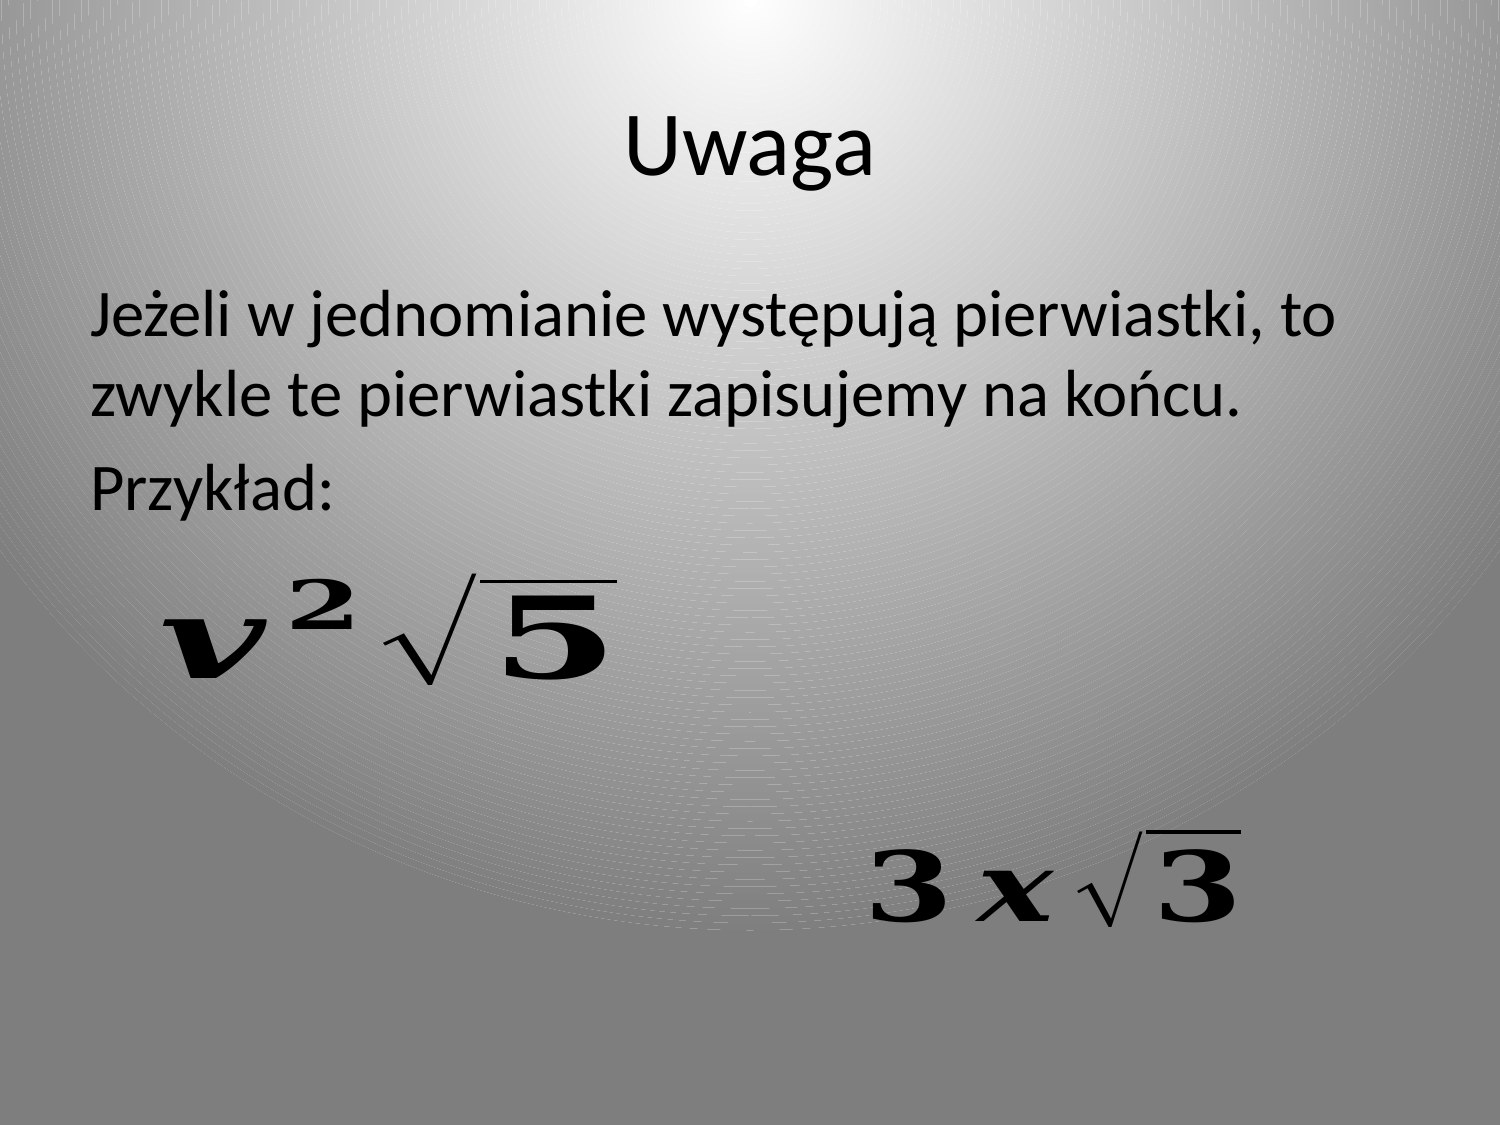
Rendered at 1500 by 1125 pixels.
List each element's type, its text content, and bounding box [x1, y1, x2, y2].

title Uwaga [75, 45, 1425, 233]
list Jeżeli w jednomianie występują pierwiastki, to zwykle te pierwiastki zapisujemy na końcu. Przykład: [75, 262, 1425, 587]
